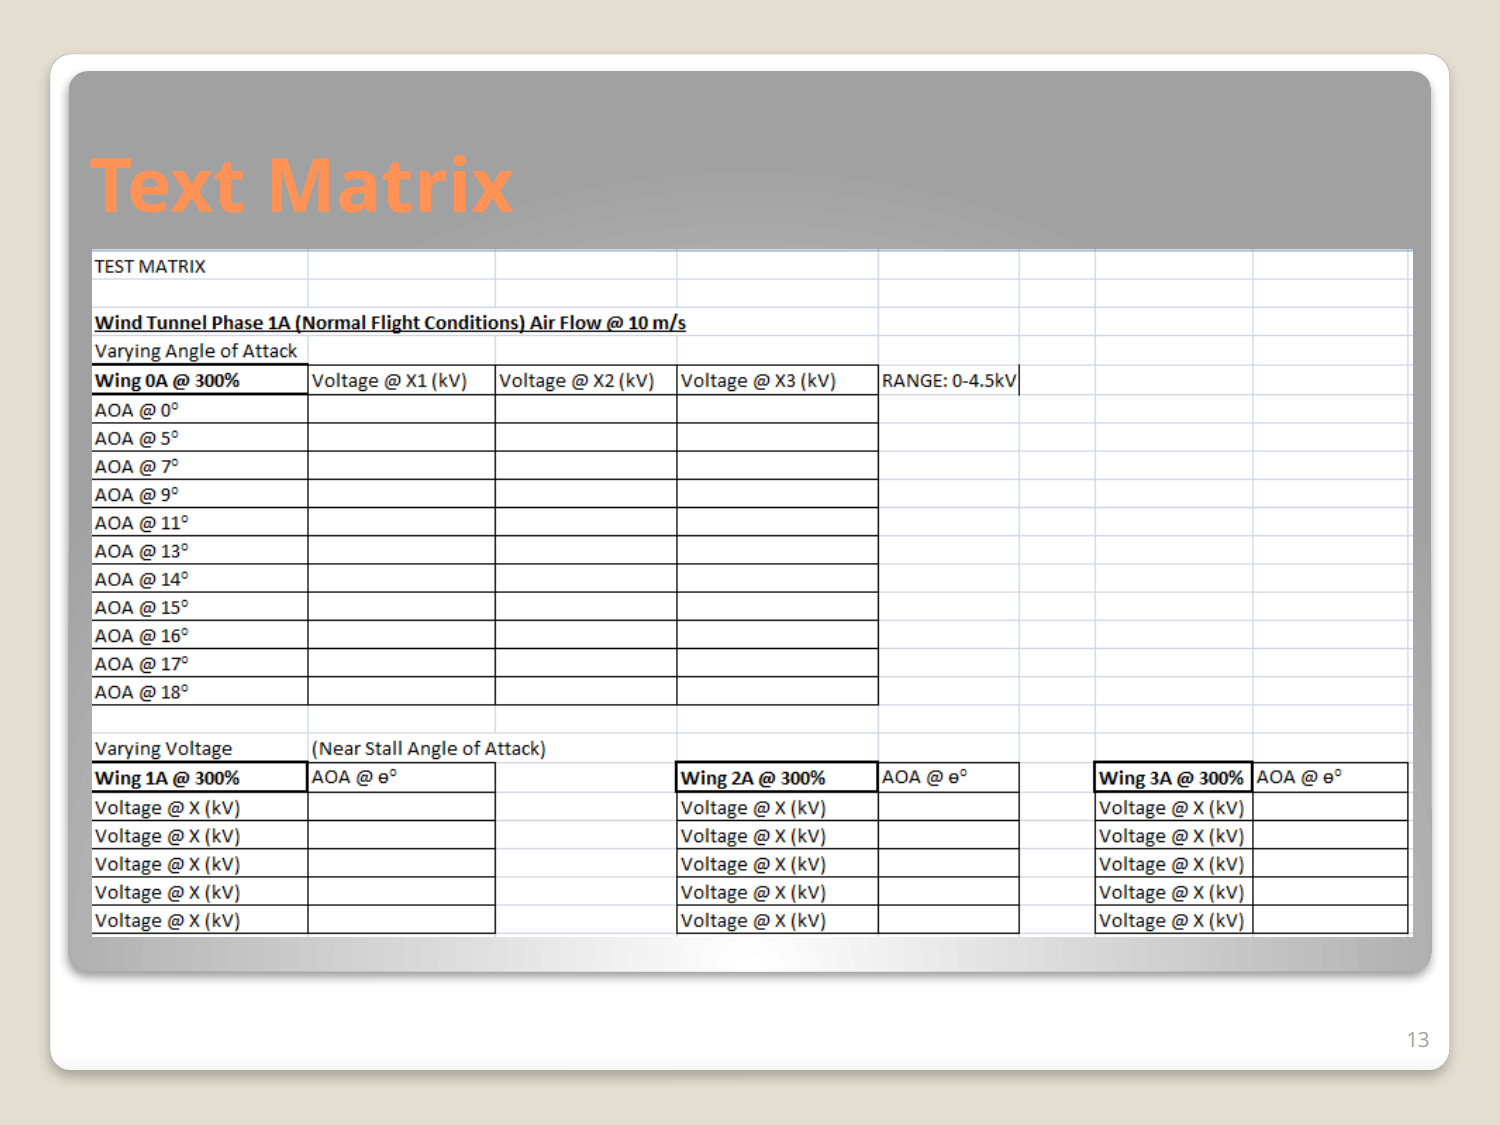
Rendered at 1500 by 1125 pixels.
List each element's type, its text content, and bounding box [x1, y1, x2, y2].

title Text Matrix [75, 62, 1418, 235]
slide_number 13 [1369, 1002, 1445, 1063]
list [91, 249, 1413, 938]
